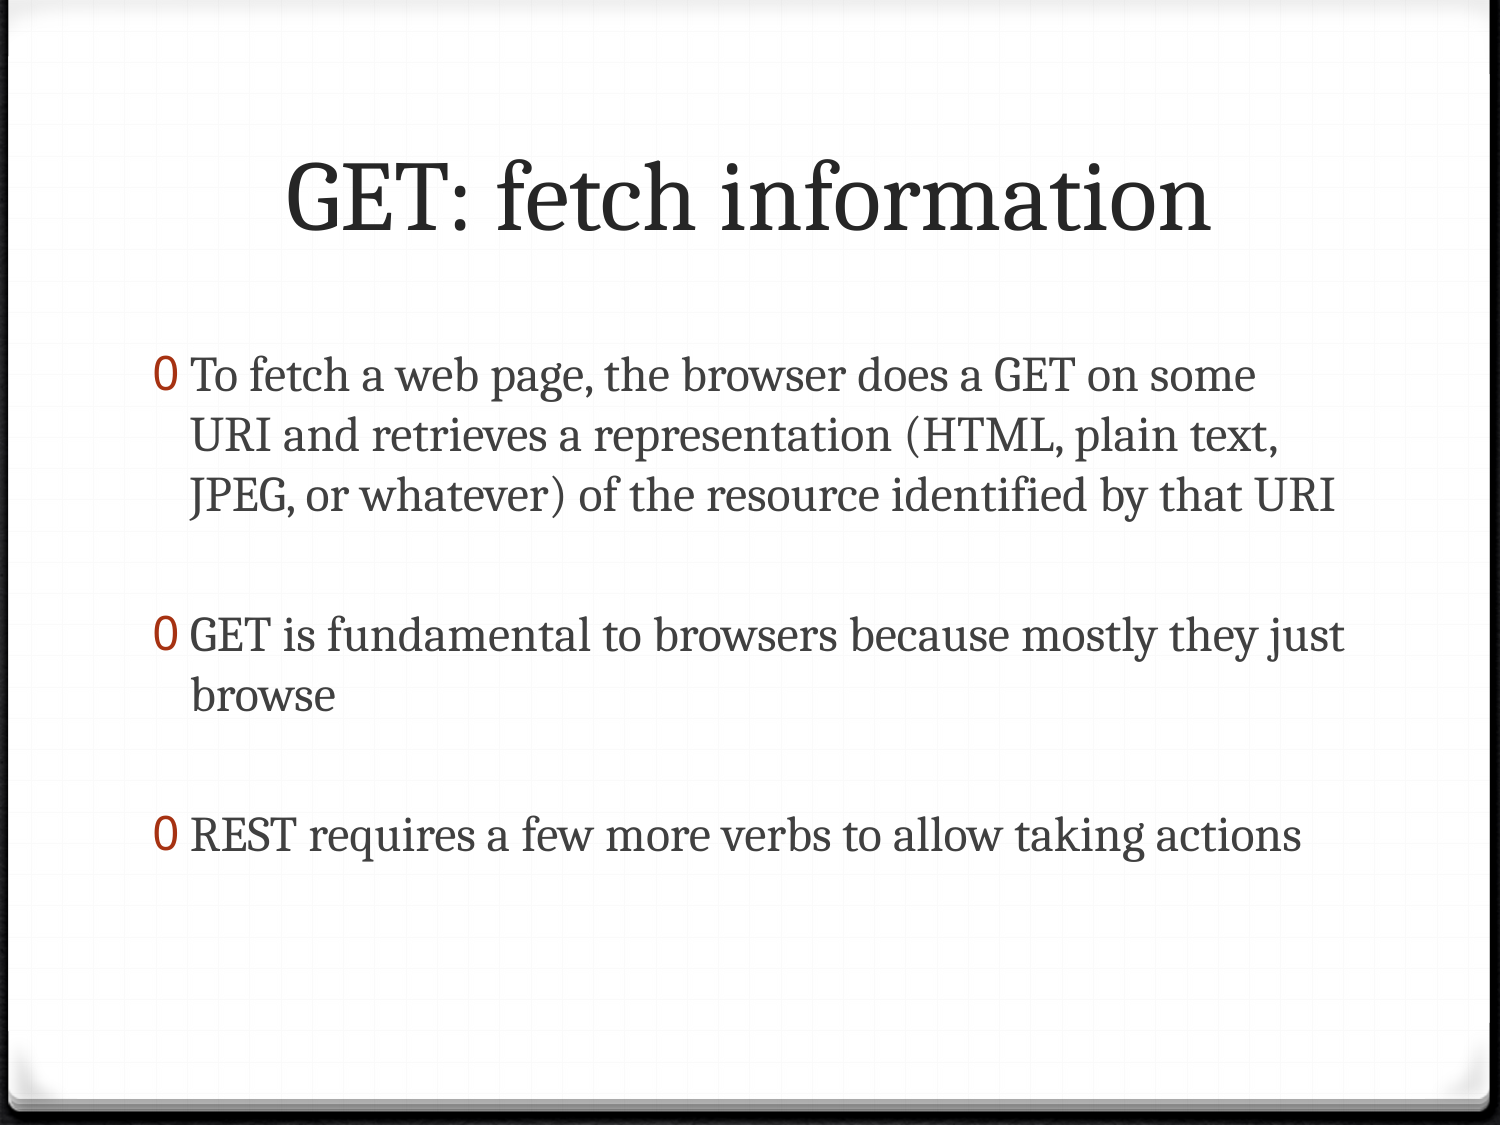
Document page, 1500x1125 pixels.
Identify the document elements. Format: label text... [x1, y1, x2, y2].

title GET: fetch information [90, 71, 1410, 309]
picture [0, 0, 1500, 1125]
list To fetch a web page, the browser does a GET on some URI and retrieves a representation (HTML, plain text, JPEG, or whatever) of the resource identified by that URI GET is fundamental to browsers because mostly they just browse REST requires a few more verbs to allow taking actions [137, 334, 1363, 983]
